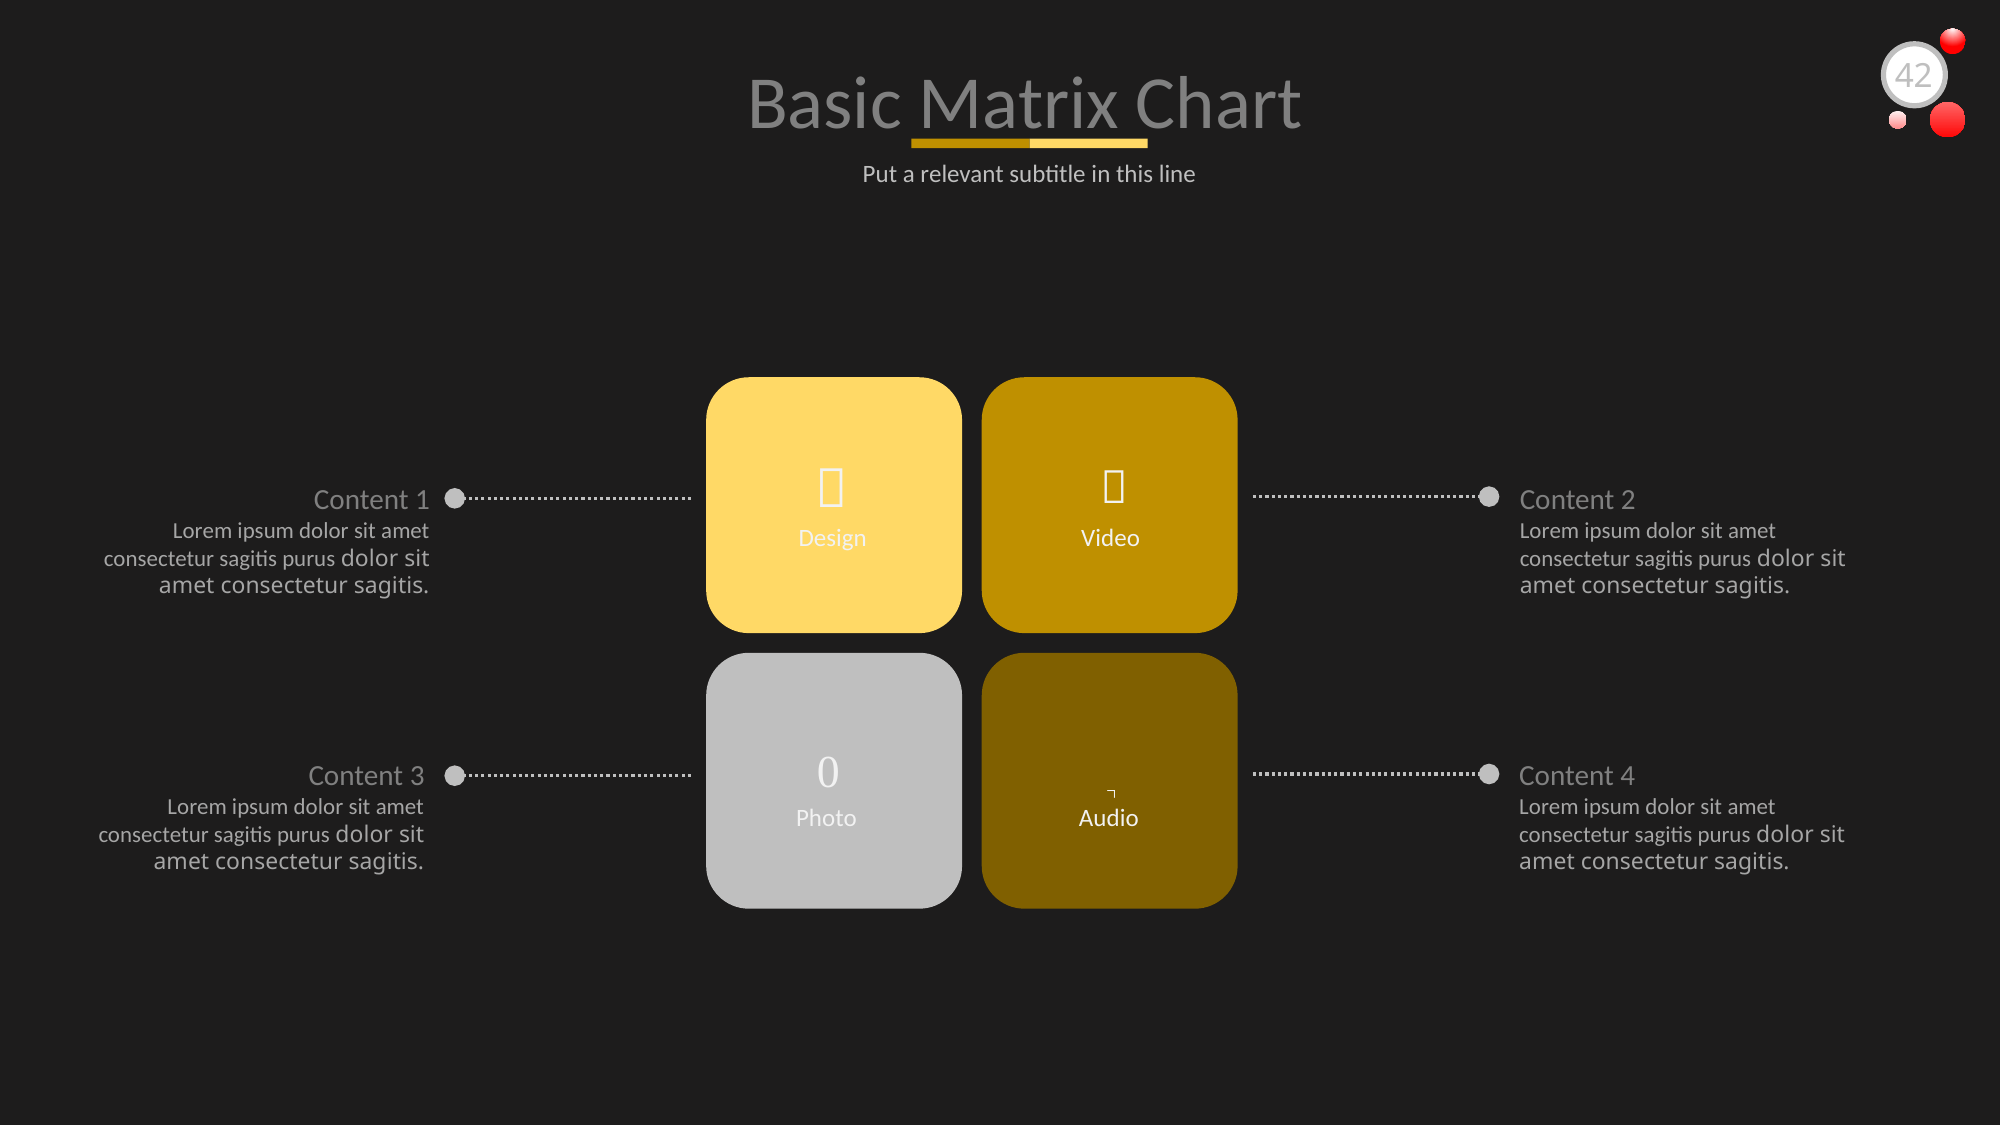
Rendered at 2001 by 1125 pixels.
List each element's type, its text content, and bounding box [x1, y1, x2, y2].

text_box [1049, 711, 1203, 854]
text_box Content 1 Lorem ipsum dolor sit amet consectetur sagitis purus dolor sit amet consectetur sagitis. [88, 462, 445, 617]
text_box [980, 651, 1239, 910]
text_box Basic Matrix Chart [597, 1, 1454, 152]
text_box Put a relevant subtitle in this line [792, 142, 1267, 202]
text_box [705, 651, 964, 910]
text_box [770, 428, 923, 574]
text_box Content 3 Lorem ipsum dolor sit amet consectetur sagitis purus dolor sit amet consectetur sagitis. [82, 738, 440, 893]
text_box Content 4 Lorem ipsum dolor sit amet consectetur sagitis purus dolor sit amet consectetur sagitis. [1504, 738, 1861, 893]
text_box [911, 138, 1148, 149]
text_box Content 2 Lorem ipsum dolor sit amet consectetur sagitis purus dolor sit amet consectetur sagitis. [1504, 462, 1862, 617]
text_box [766, 711, 920, 854]
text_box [1876, 28, 1966, 138]
text_box [705, 376, 964, 635]
text_box [980, 376, 1239, 635]
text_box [1052, 422, 1205, 574]
